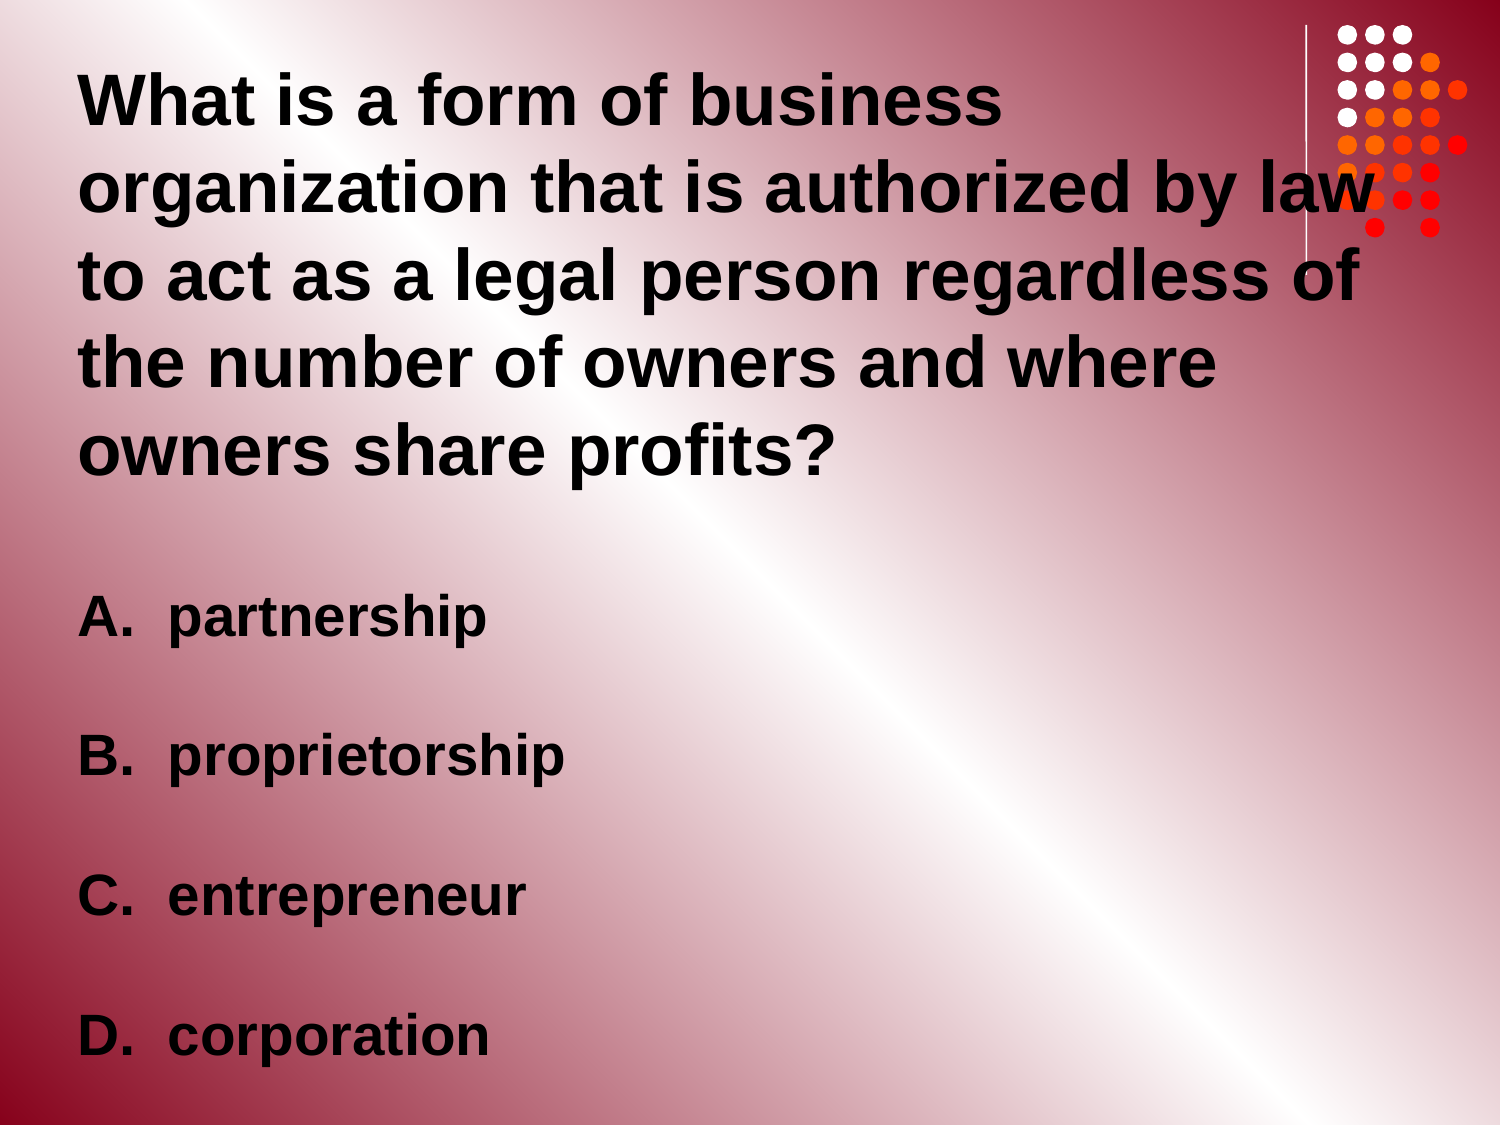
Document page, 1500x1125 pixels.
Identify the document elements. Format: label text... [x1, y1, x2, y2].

text_box What is a form of business organization that is authorized by law to act as a legal person regardless of the number of owners and where owners share profits? A. partnership B. proprietorship C. entrepreneur D. corporation [62, 1037, 1438, 1125]
